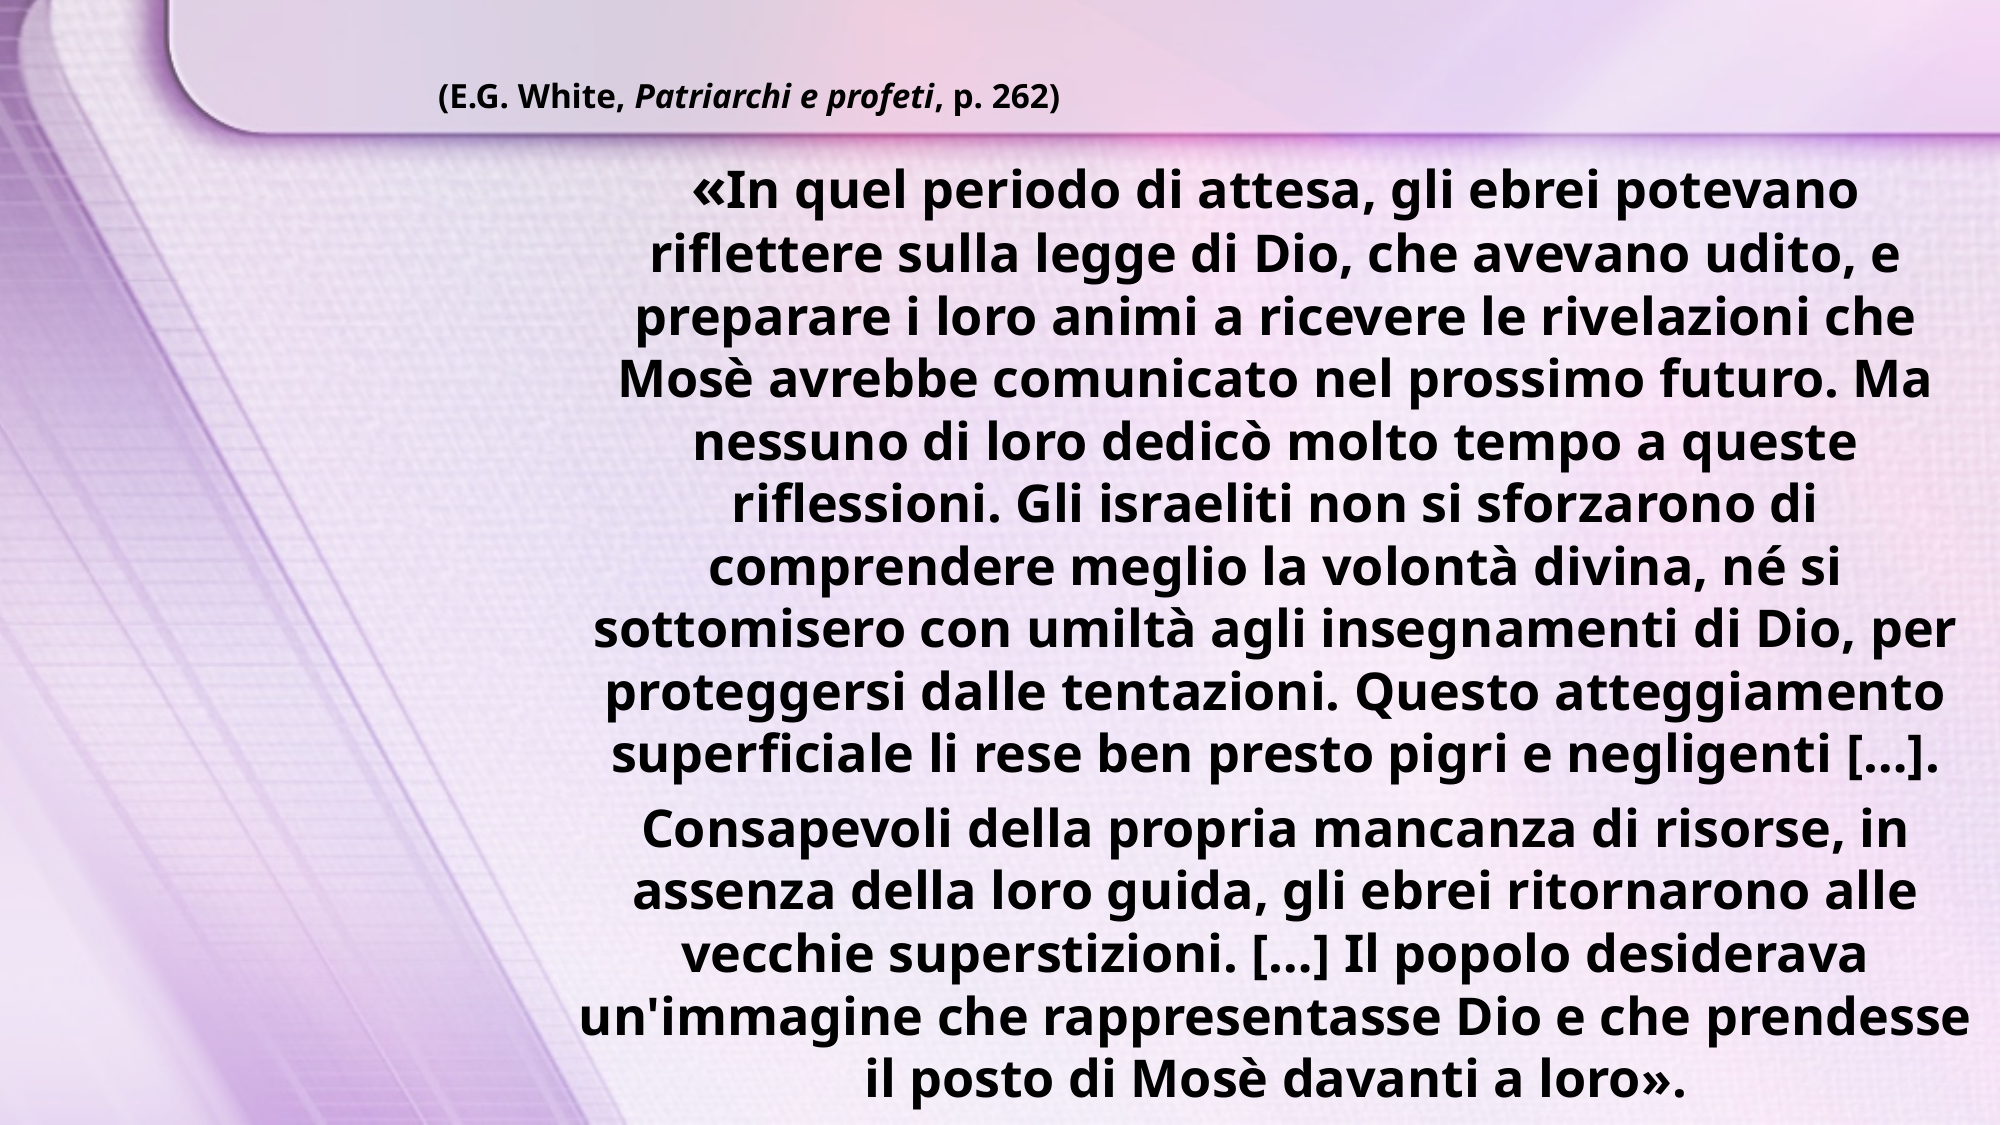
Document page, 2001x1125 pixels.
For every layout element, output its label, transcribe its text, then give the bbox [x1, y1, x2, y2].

text_box «In quel periodo di attesa, gli ebrei potevano riflettere sulla legge di Dio, che avevano udito, e preparare i loro animi a ricevere le rivelazioni che Mosè avrebbe comunicato nel prossimo futuro. Ma nessuno di loro dedicò molto tempo a queste riflessioni. Gli israeliti non si sforzarono di comprendere meglio la volontà divina, né si sottomisero con umiltà agli insegnamenti di Dio, per proteggersi dalle tentazioni. Questo atteggiamento superficiale li rese ben presto pigri e negligenti […]. Consapevoli della propria mancanza di risorse, in assenza della loro guida, gli ebrei ritornarono alle vecchie superstizioni. […] Il popolo desiderava un'immagine che rappresentasse Dio e che prendesse il posto di Mosè davanti a loro». [557, 143, 1994, 1116]
text_box (E.G. White, Patriarchi e profeti, p. 262) [177, 67, 1075, 123]
